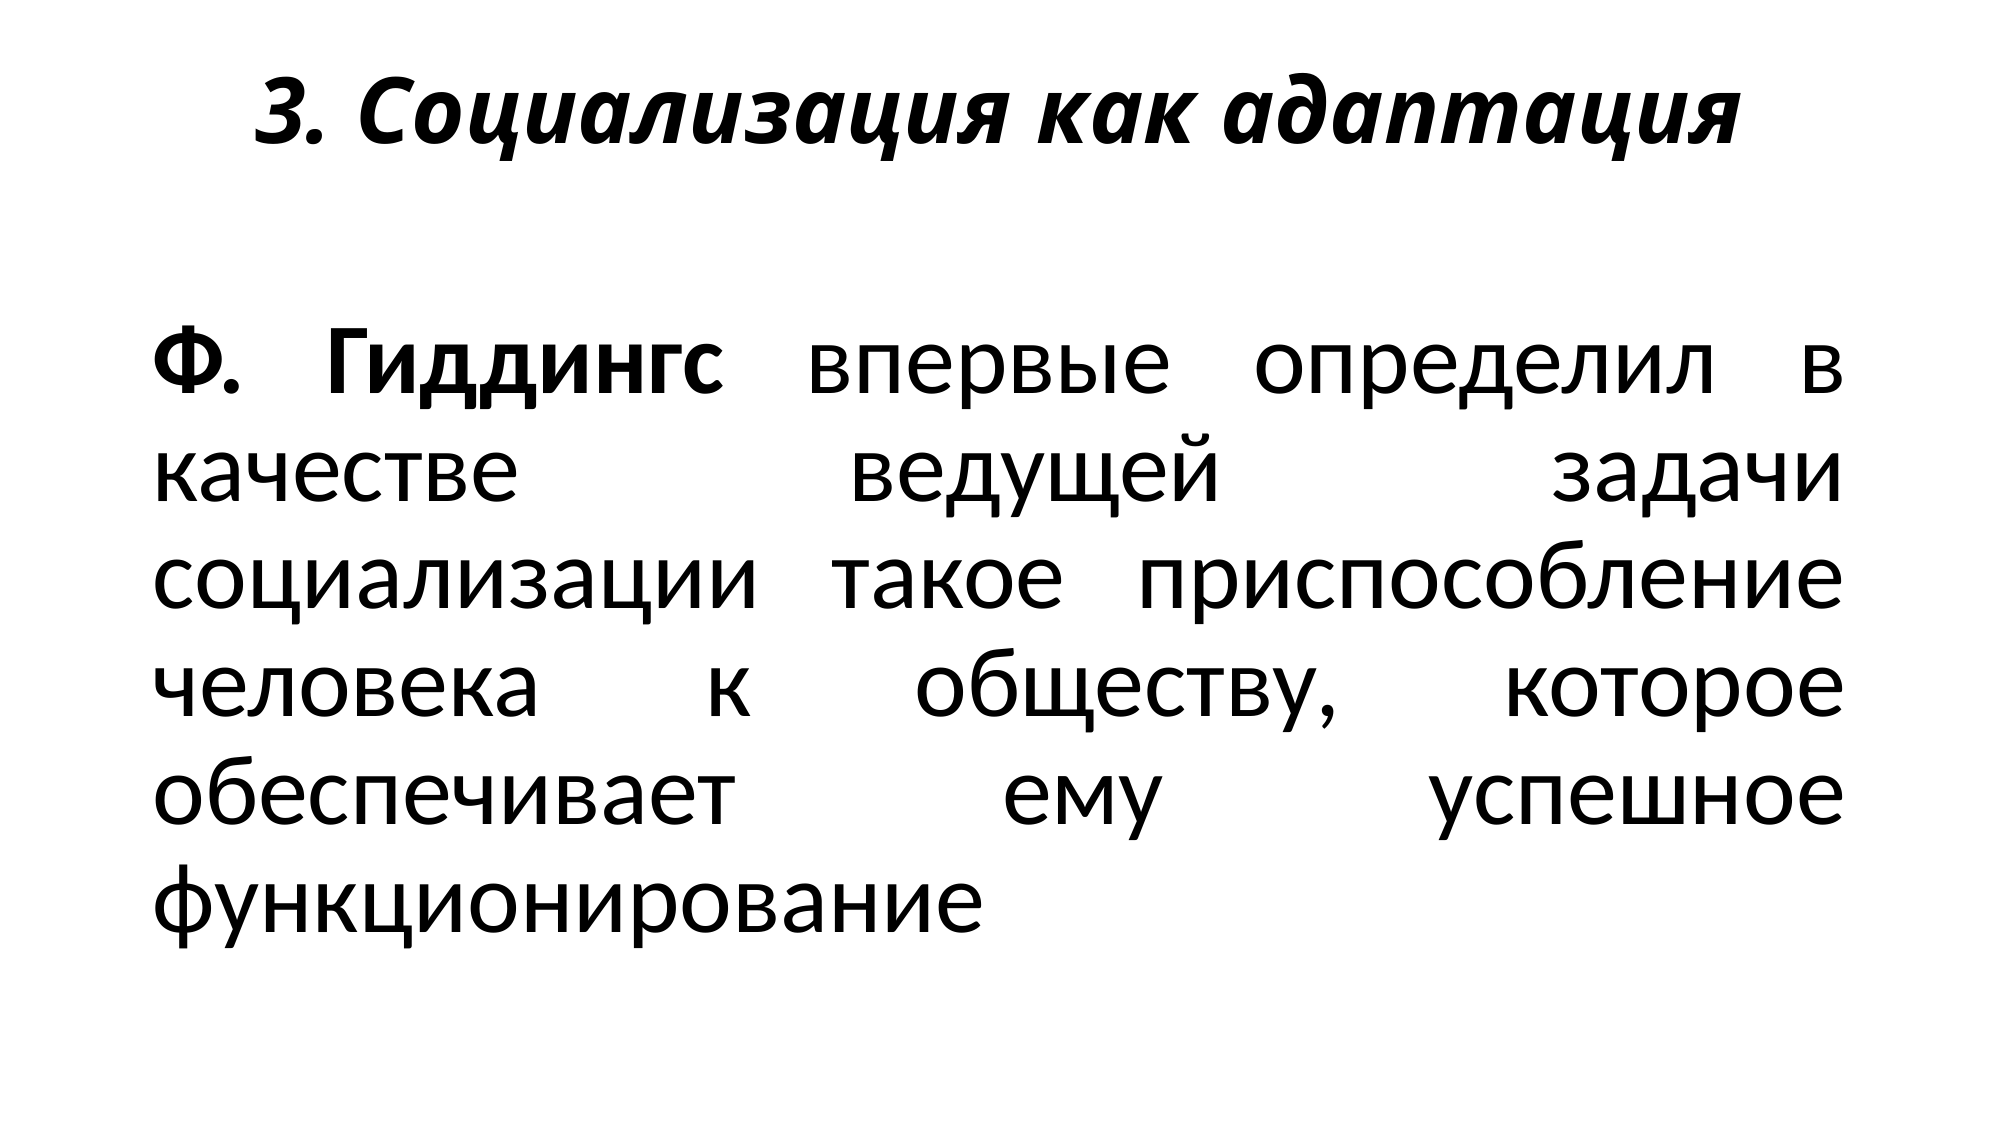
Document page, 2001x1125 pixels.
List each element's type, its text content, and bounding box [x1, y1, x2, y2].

title 3. Социализация как адаптация [137, 59, 1863, 278]
list Ф. Гиддингс впервые определил в качестве ведущей задачи социализации такое приспособление человека к обществу, которое обеспечивает ему успешное функционирование [137, 299, 1863, 1014]
